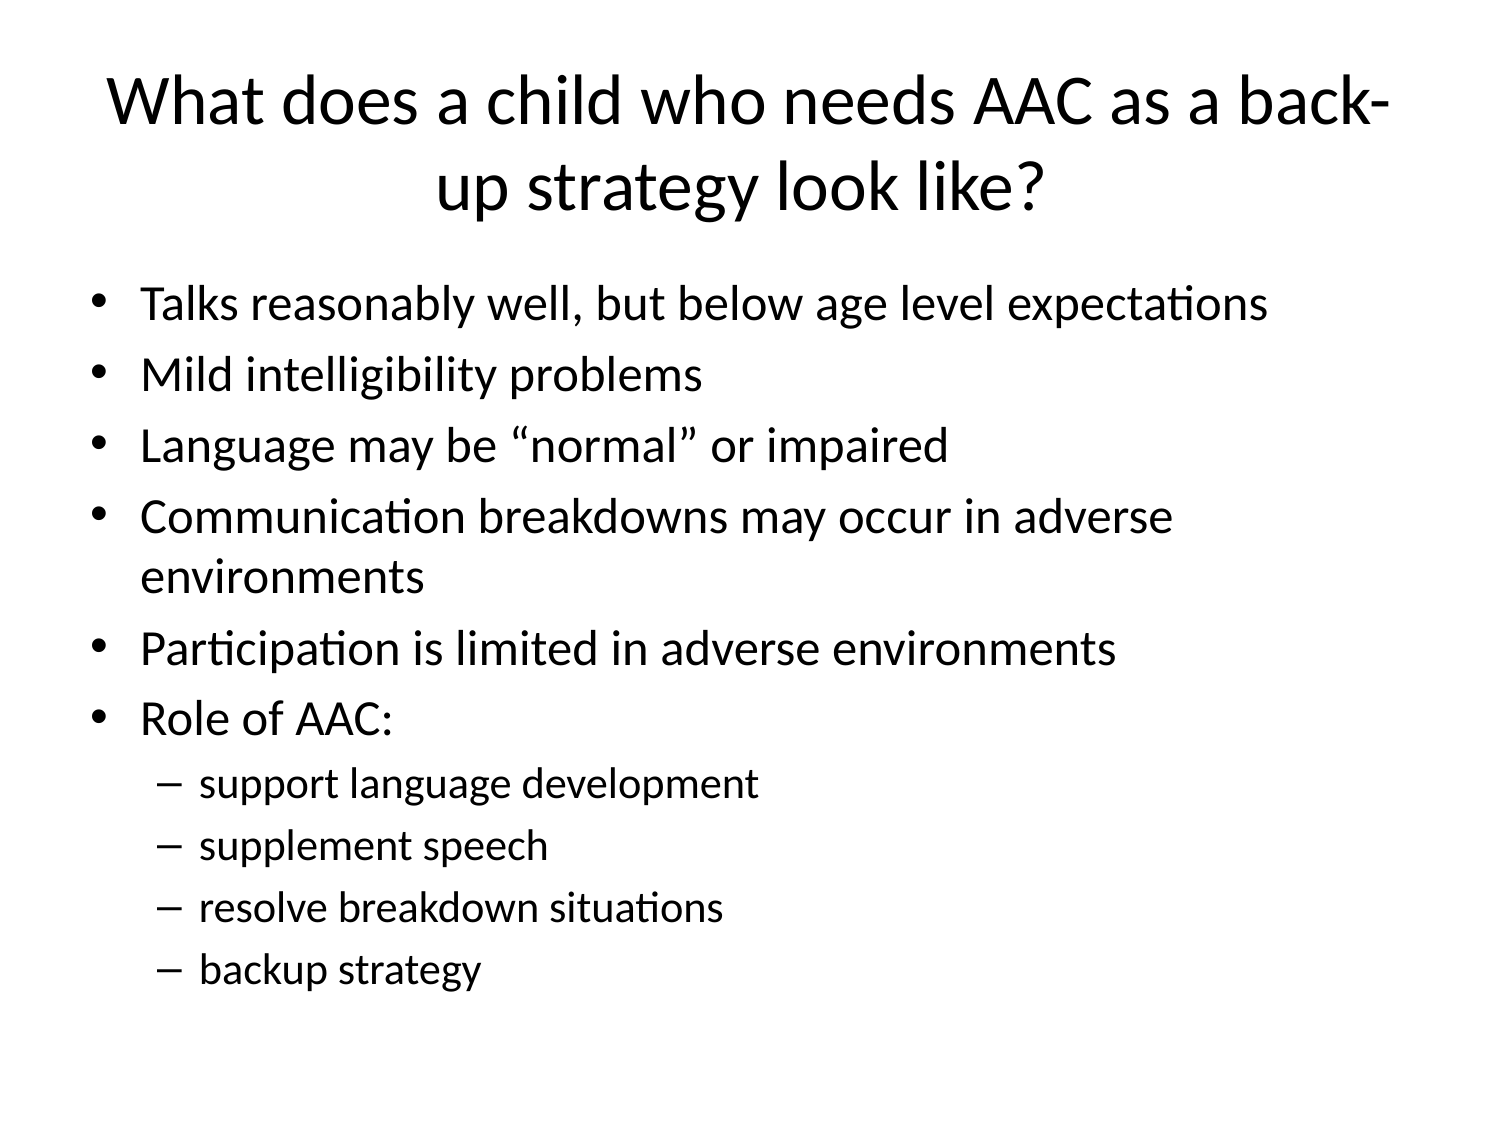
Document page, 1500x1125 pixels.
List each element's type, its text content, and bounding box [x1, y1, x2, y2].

title What does a child who needs AAC as a back-up strategy look like? [75, 45, 1425, 233]
list Talks reasonably well, but below age level expectations Mild intelligibility problems Language may be “normal” or impaired Communication breakdowns may occur in adverse environments Participation is limited in adverse environments Role of AAC: support language development supplement speech resolve breakdown situations backup strategy [75, 262, 1425, 1005]
